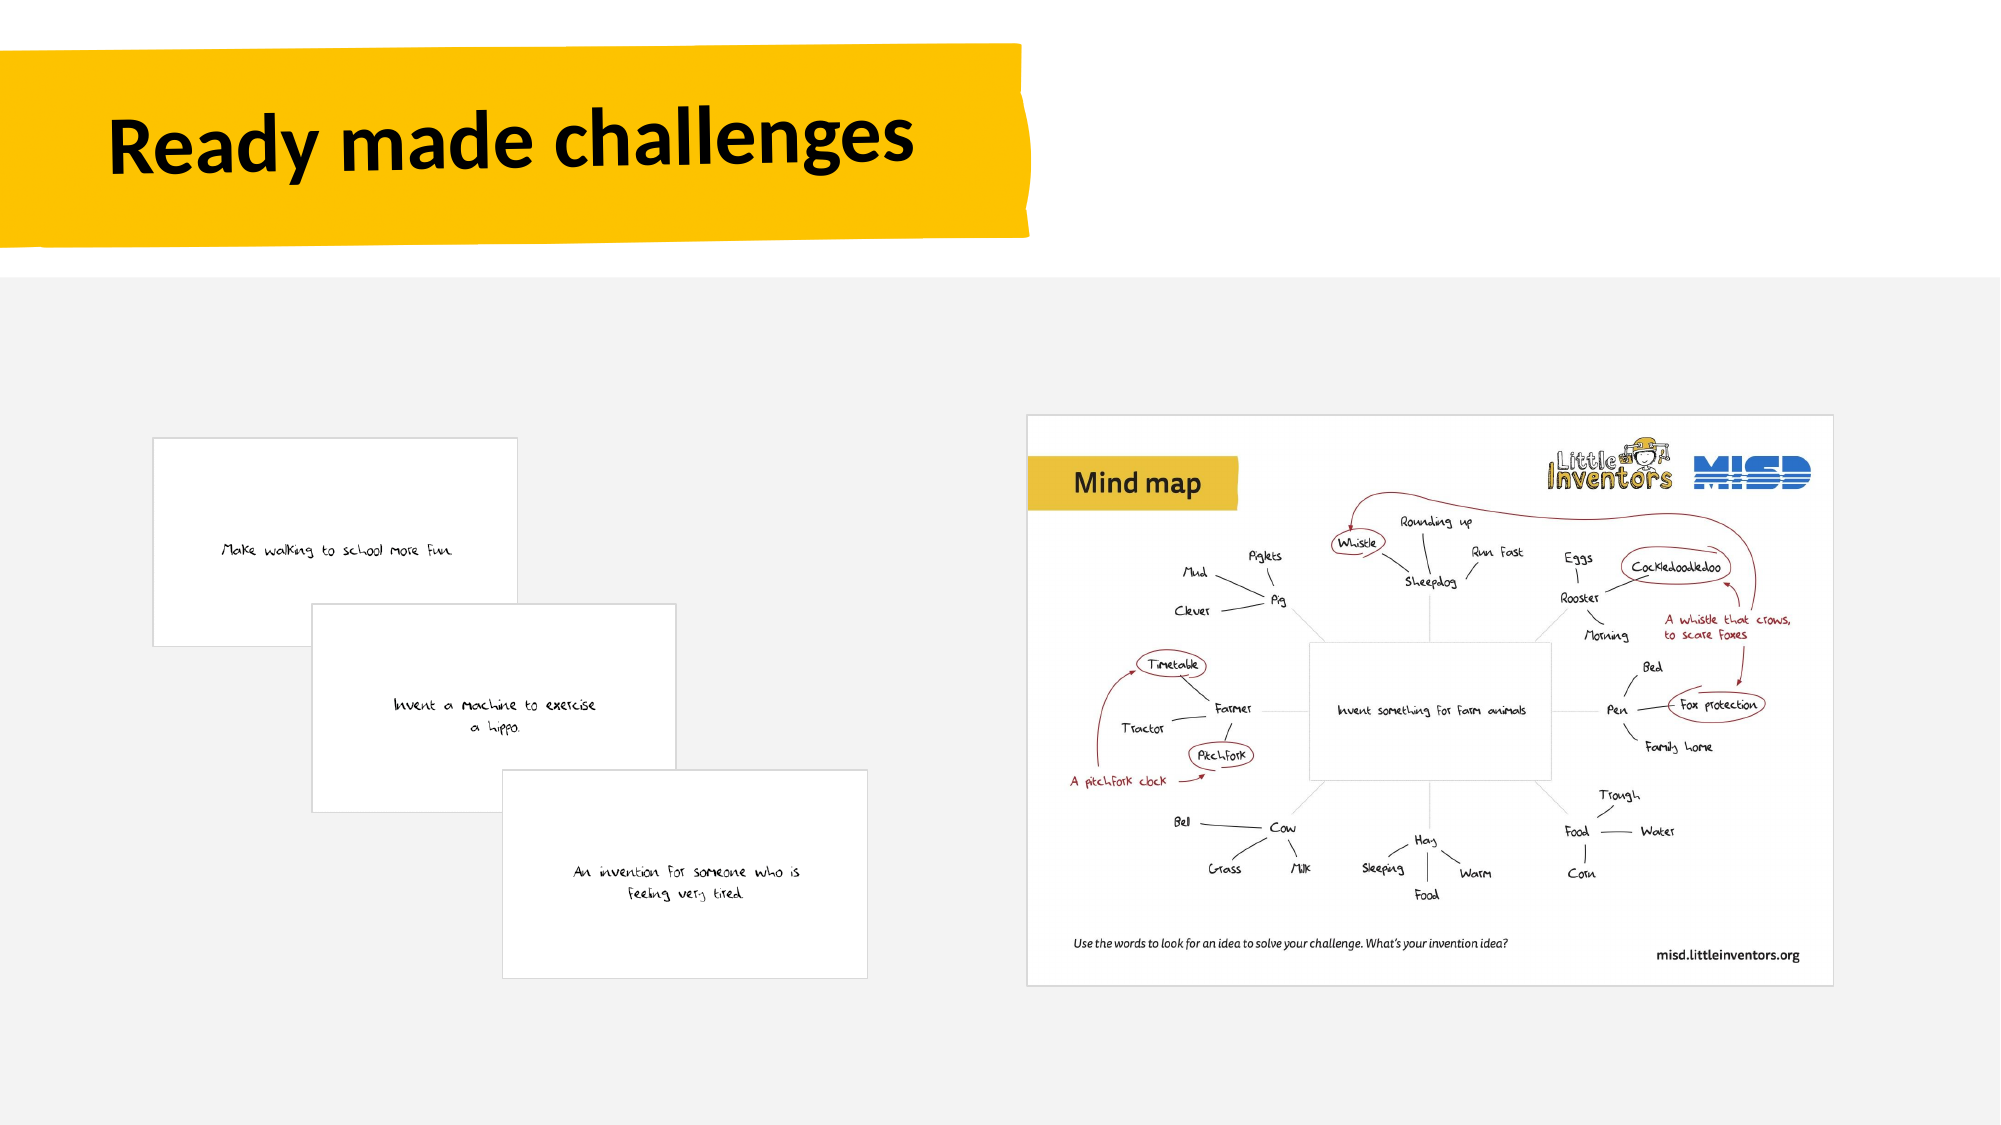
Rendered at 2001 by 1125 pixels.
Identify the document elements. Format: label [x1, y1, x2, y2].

picture [1027, 415, 1834, 986]
picture [0, 35, 1039, 252]
text_box [0, 277, 2000, 1125]
picture [153, 438, 867, 978]
